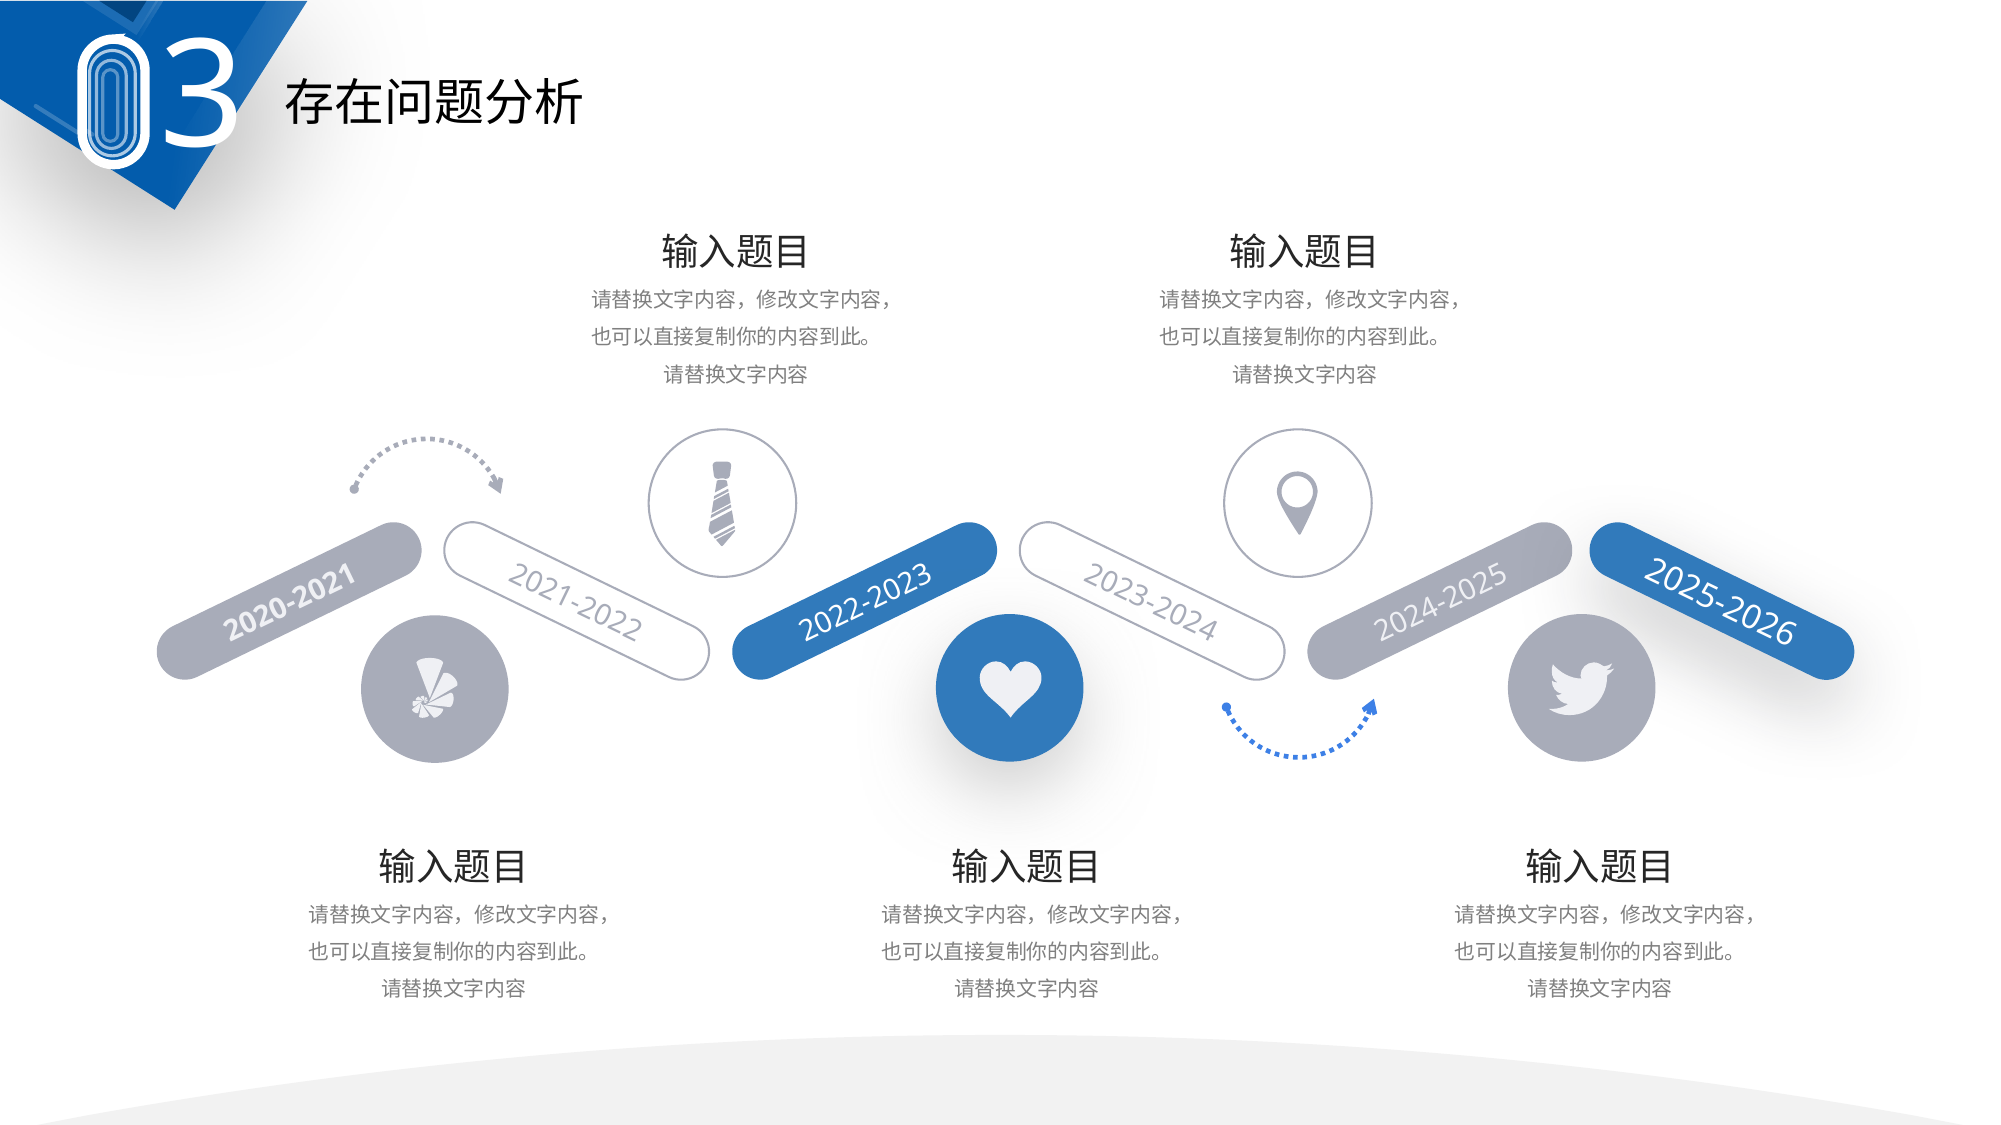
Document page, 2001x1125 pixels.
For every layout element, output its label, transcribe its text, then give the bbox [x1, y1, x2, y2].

text_box 3 [145, 0, 214, 185]
text_box 存在问题分析 [284, 69, 643, 130]
text_box [101, 68, 119, 143]
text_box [145, 429, 1867, 763]
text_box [863, 812, 1191, 1006]
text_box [1436, 812, 1764, 1006]
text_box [572, 198, 900, 391]
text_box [290, 812, 617, 1006]
text_box [81, 37, 145, 166]
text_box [1141, 198, 1469, 391]
text_box [95, 59, 128, 150]
text_box [88, 49, 137, 157]
